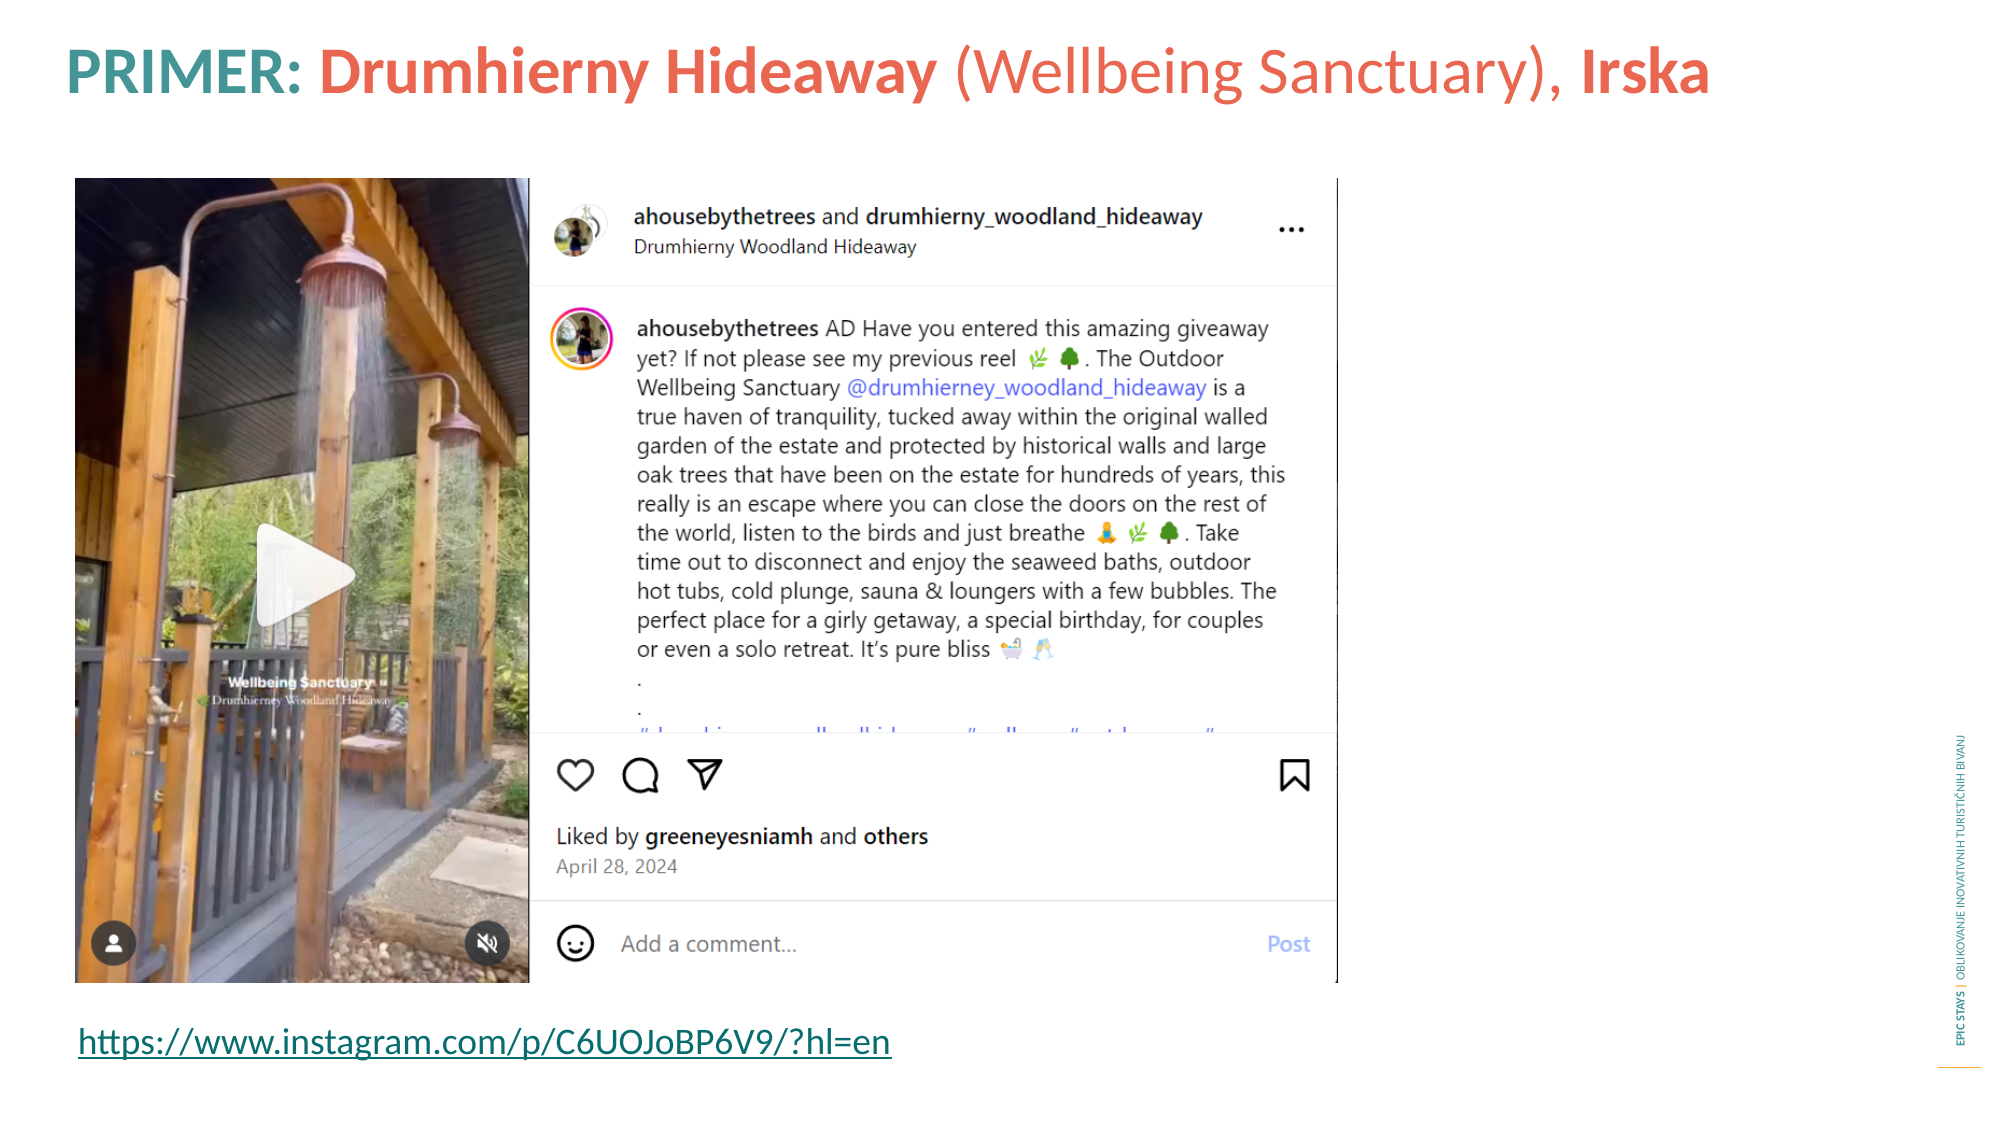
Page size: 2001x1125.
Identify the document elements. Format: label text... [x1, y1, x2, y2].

list PRIMER: Drumhierny Hideaway (Wellbeing Sanctuary), Irska [52, 19, 1955, 152]
picture [75, 178, 1338, 983]
text_box https://www.instagram.com/p/C6UOJoBP6V9/?hl=en [63, 1009, 1064, 1069]
